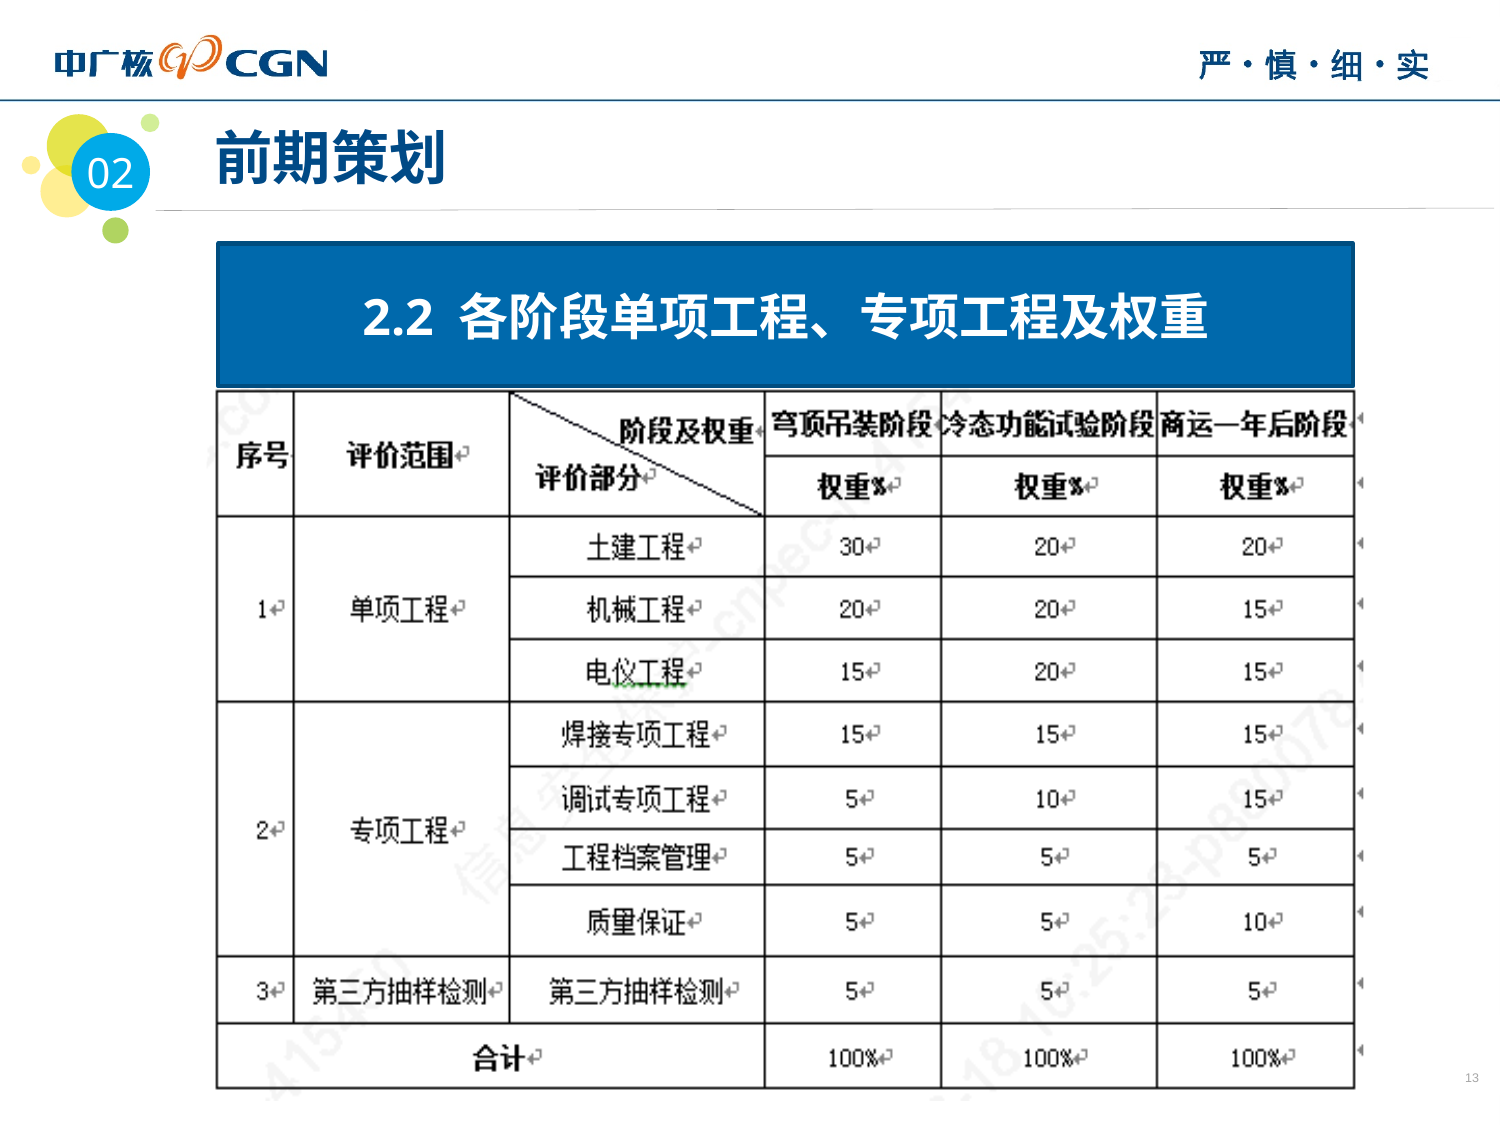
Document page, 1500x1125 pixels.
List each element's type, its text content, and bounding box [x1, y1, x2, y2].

text_box 2.2 各阶段单项工程、专项工程及权重 [218, 243, 1354, 383]
text_box 前期策划 [160, 113, 1128, 199]
slide_number 13 [1366, 1047, 1495, 1107]
picture [0, 0, 1500, 1125]
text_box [21, 113, 160, 244]
